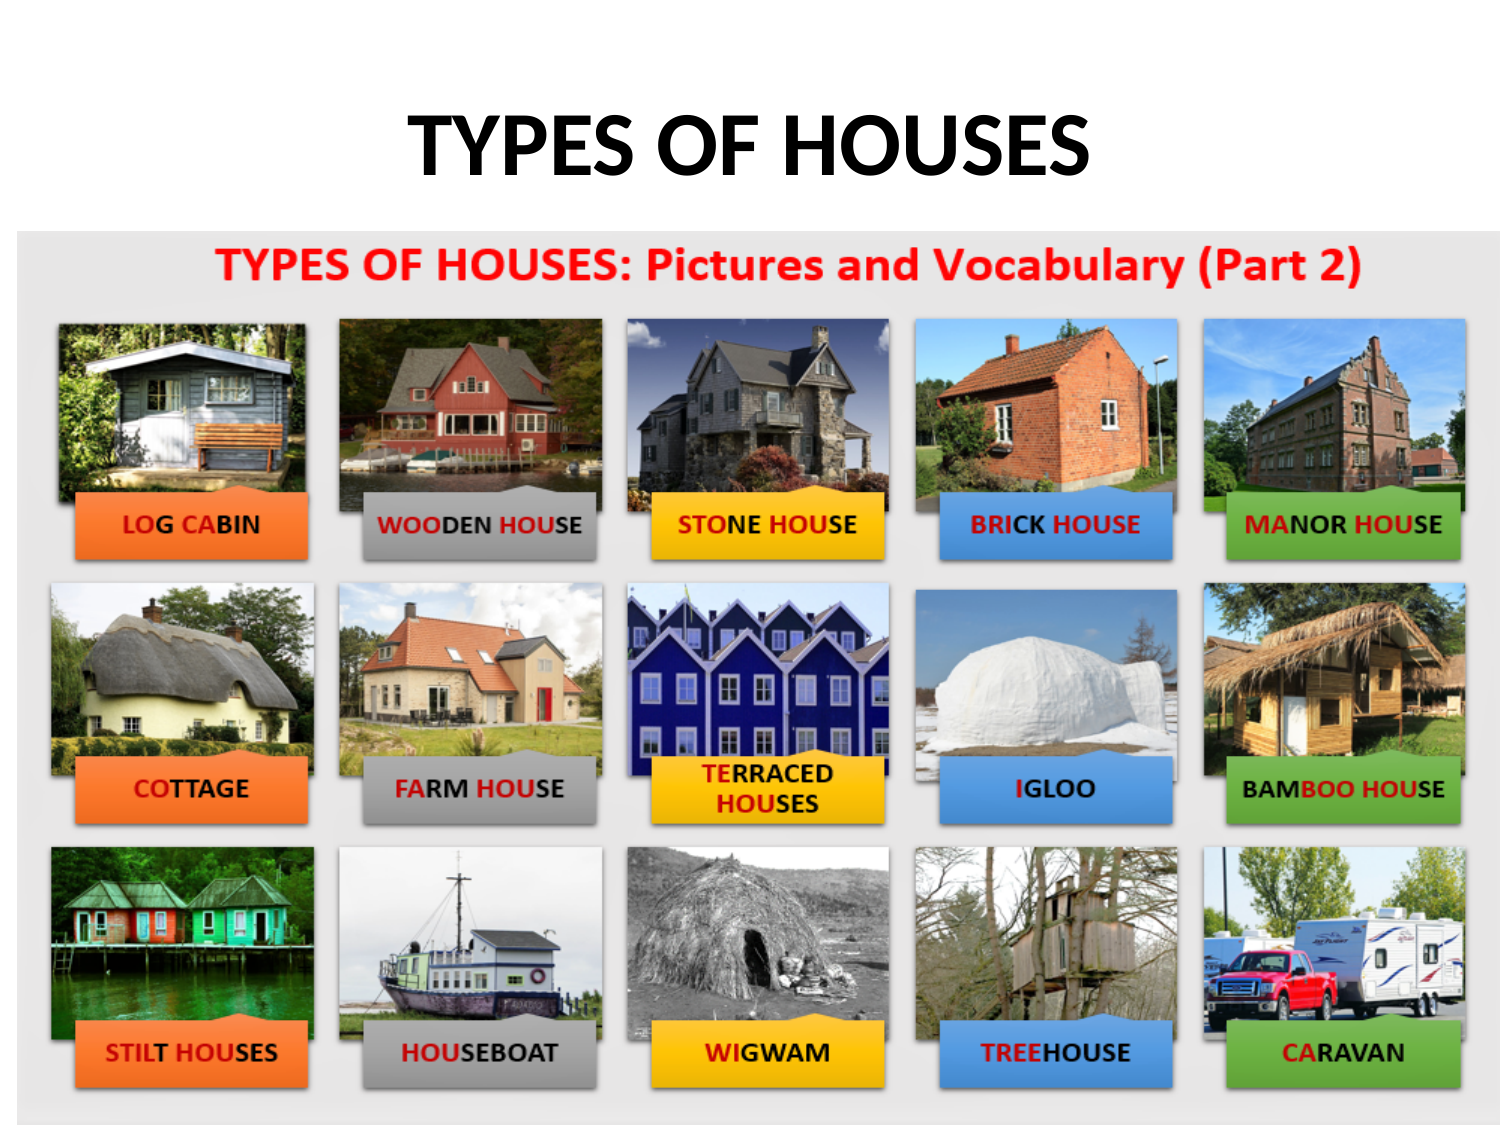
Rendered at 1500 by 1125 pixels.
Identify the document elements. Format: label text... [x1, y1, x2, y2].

title TYPES OF HOUSES [75, 45, 1425, 230]
picture [17, 231, 1500, 1125]
